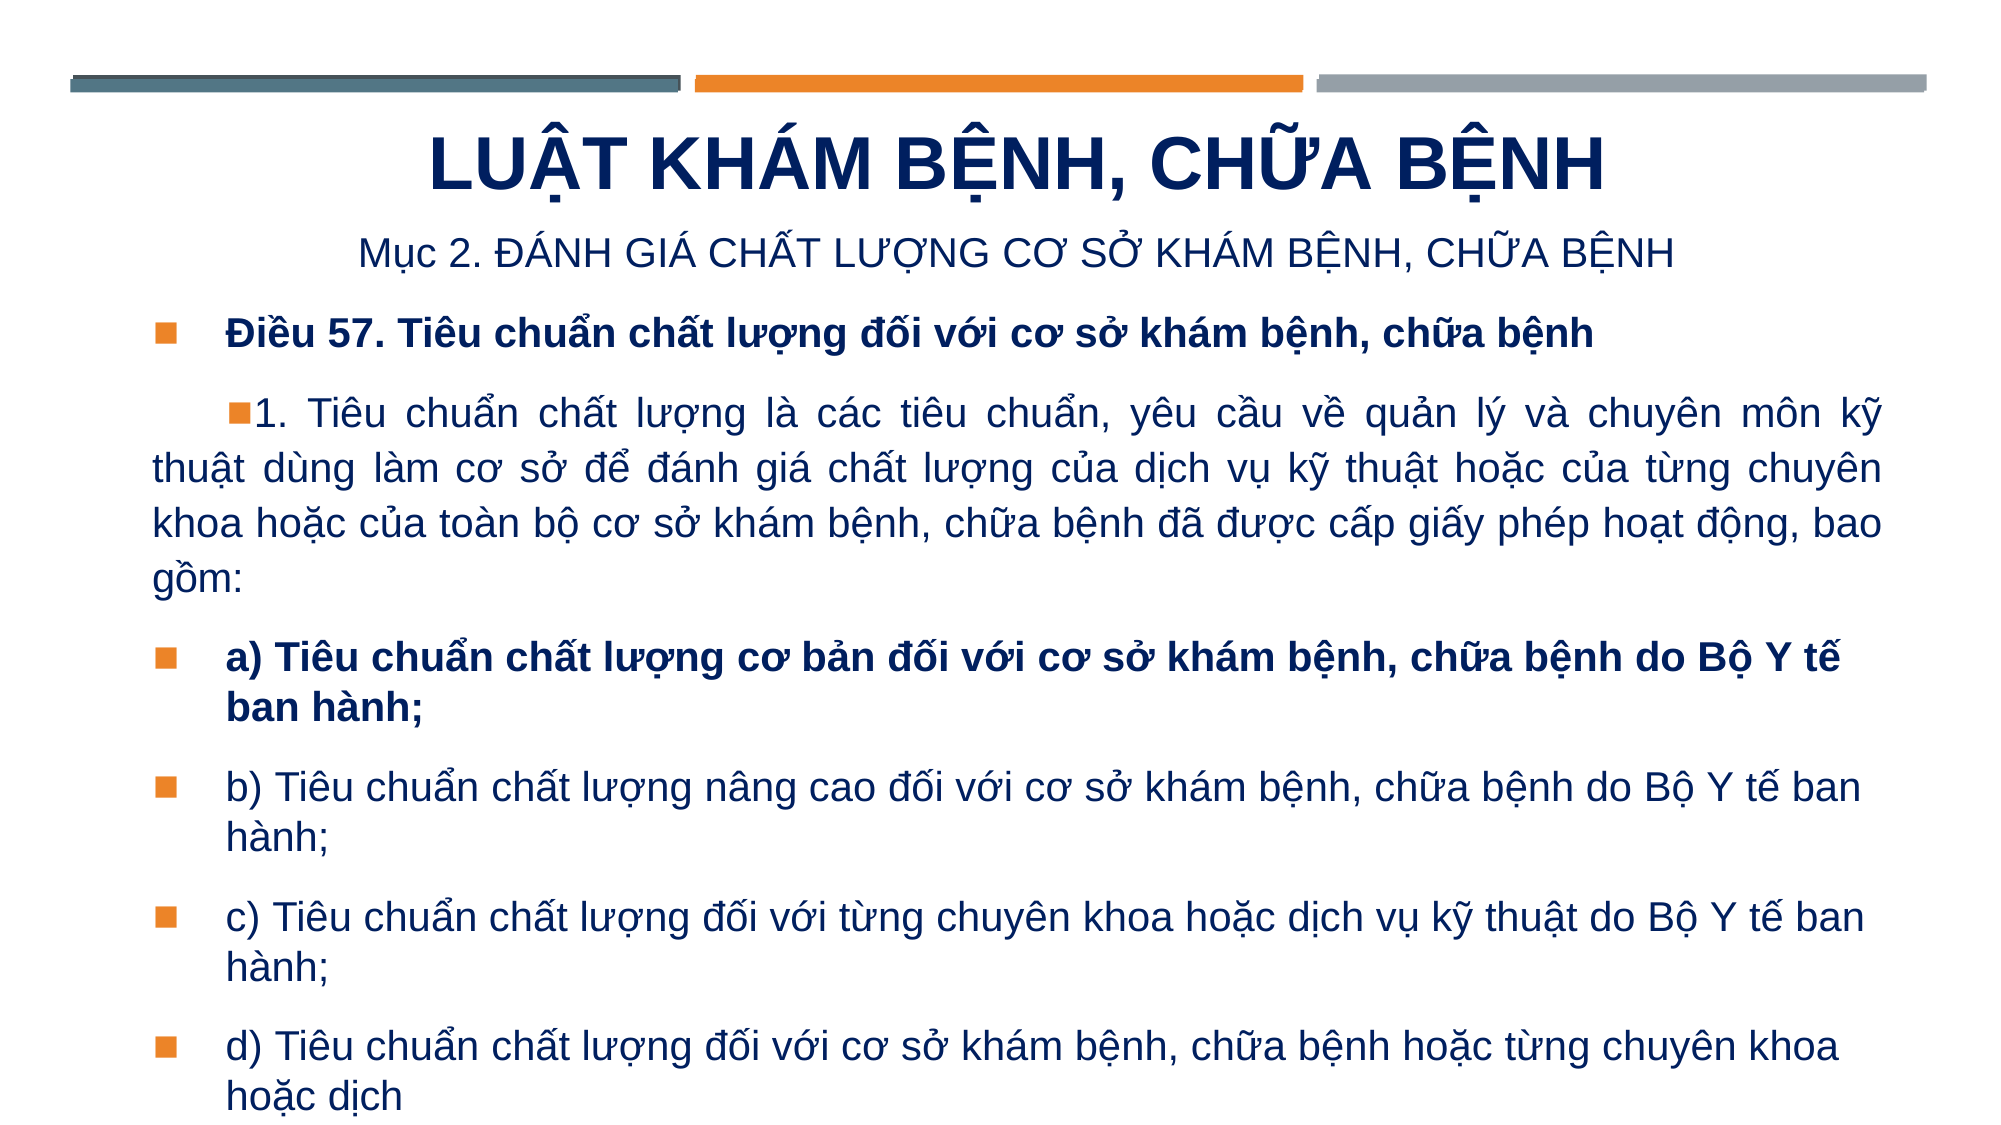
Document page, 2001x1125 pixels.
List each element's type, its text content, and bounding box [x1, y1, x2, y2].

text_box Mục 2. ĐÁNH GIÁ CHẤT LƯỢNG CƠ SỞ KHÁM BỆNH, CHỮA BỆNH Điều 57. Tiêu chuẩn chất lượng đối với cơ sở khám bệnh, chữa bệnh 1. Tiêu chuẩn chất lượng là các tiêu chuẩn, yêu cầu về quản lý và chuyên môn kỹ thuật dùng làm cơ sở để đánh giá chất lượng của dịch vụ kỹ thuật hoặc của từng chuyên khoa hoặc của toàn bộ cơ sở khám bệnh, chữa bệnh đã được cấp giấy phép hoạt động, bao gồm: a) Tiêu chuẩn chất lượng cơ bản đối với cơ sở khám bệnh, chữa bệnh do Bộ Y tế ban hành; b) Tiêu chuẩn chất lượng nâng cao đối với cơ sở khám bệnh, chữa bệnh do Bộ Y tế ban hành; c) Tiêu chuẩn chất lượng đối với từng chuyên khoa hoặc dịch vụ kỹ thuật do Bộ Y tế ban hành; d) Tiêu chuẩn chất lượng đối với cơ sở khám bệnh, chữa bệnh hoặc từng chuyên khoa hoặc dịch vụ kỹ thuật do tổ chức trong nước, tổ chức nước ngoài ban hành được Bộ Y tế thừa nhận. [150, 224, 1884, 1125]
title LUẬT KHÁM BỆNH, CHỮA BỆNH [426, 112, 1607, 224]
